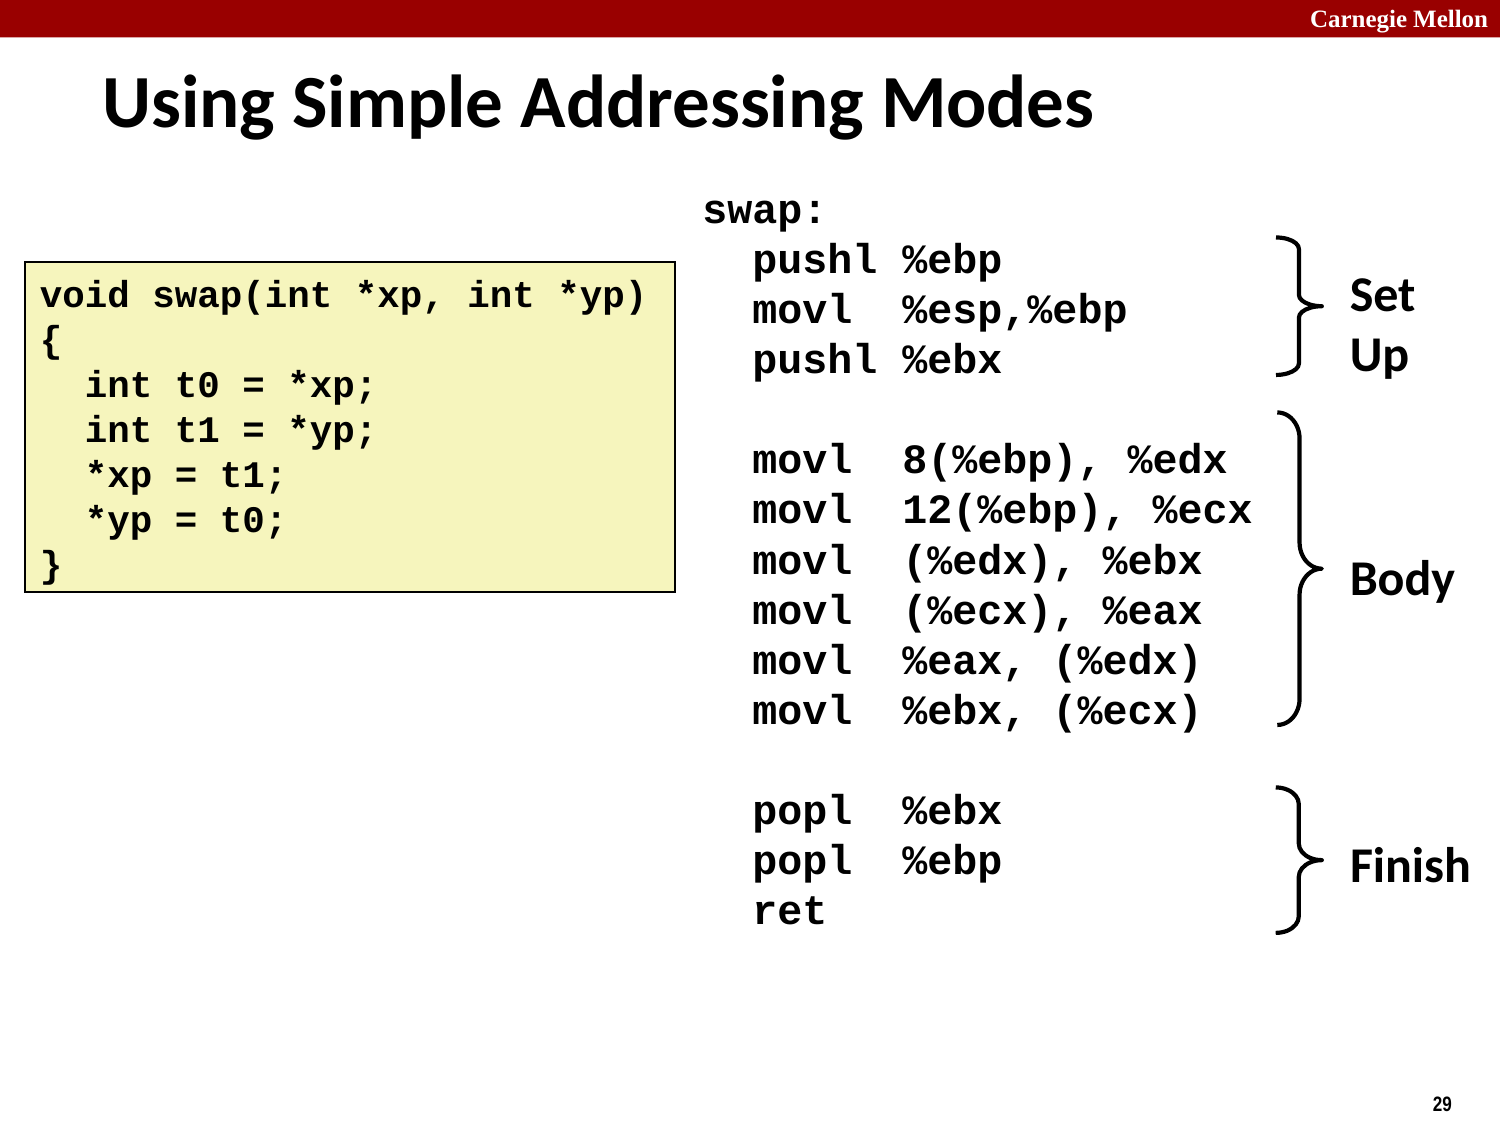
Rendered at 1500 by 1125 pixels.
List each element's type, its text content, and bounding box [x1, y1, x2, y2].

text_box swap: pushl %ebp movl %esp,%ebp pushl %ebx movl 8(%ebp), %edx movl 12(%ebp), %ecx movl (%edx), %ebx movl (%ecx), %eax movl %eax, (%edx) movl %ebx, (%ecx) popl %ebx popl %ebp ret [687, 174, 1375, 940]
text_box Set Up [1375, 253, 1431, 389]
text_box void swap(int *xp, int *yp) { int t0 = *xp; int t1 = *yp; *xp = t1; *yp = t0; } [24, 262, 675, 592]
text_box Finish [1375, 824, 1486, 900]
text_box Body [1375, 538, 1471, 614]
title Using Simple Addressing Modes [87, 49, 1345, 145]
